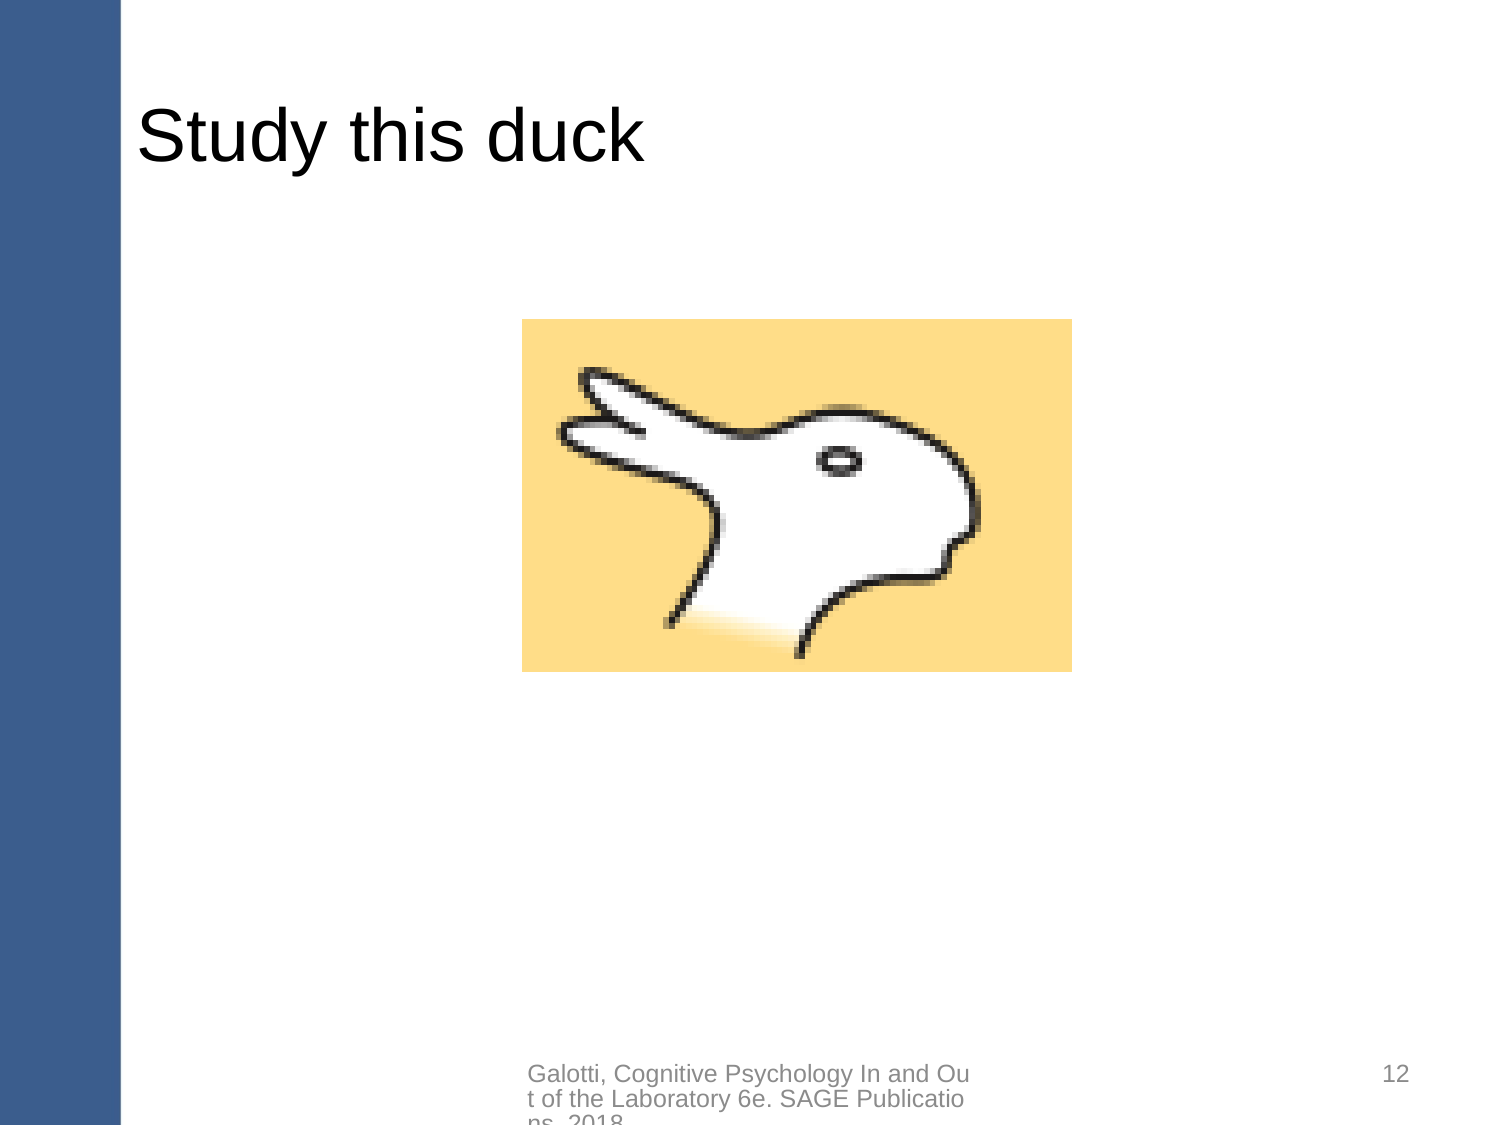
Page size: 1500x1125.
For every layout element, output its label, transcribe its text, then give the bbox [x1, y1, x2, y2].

footer Galotti, Cognitive Psychology In and Out of the Laboratory 6e. SAGE Publications, 2018. [512, 1042, 988, 1103]
title Study this duck [121, 37, 1472, 225]
slide_number 12 [1074, 1042, 1425, 1103]
picture [0, 0, 1500, 1125]
